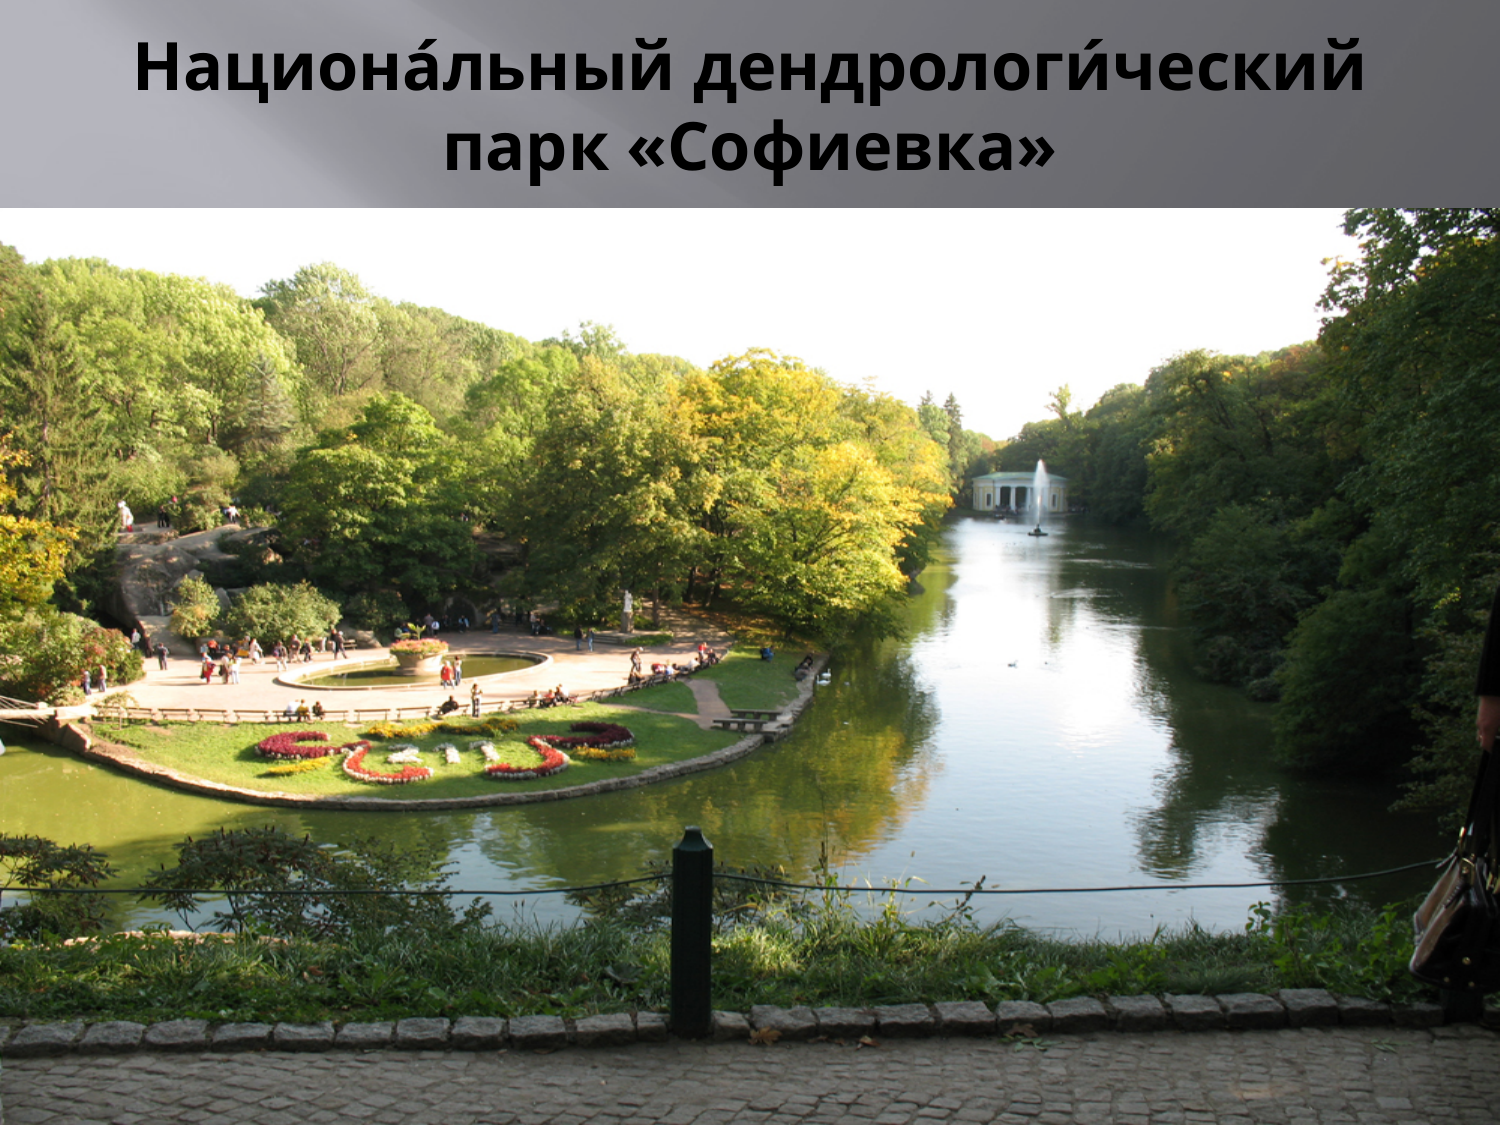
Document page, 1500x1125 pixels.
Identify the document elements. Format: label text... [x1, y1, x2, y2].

title Национа́льный дендрологи́ческий парк «Софиевка» [75, 0, 1425, 207]
picture [0, 207, 1500, 1125]
